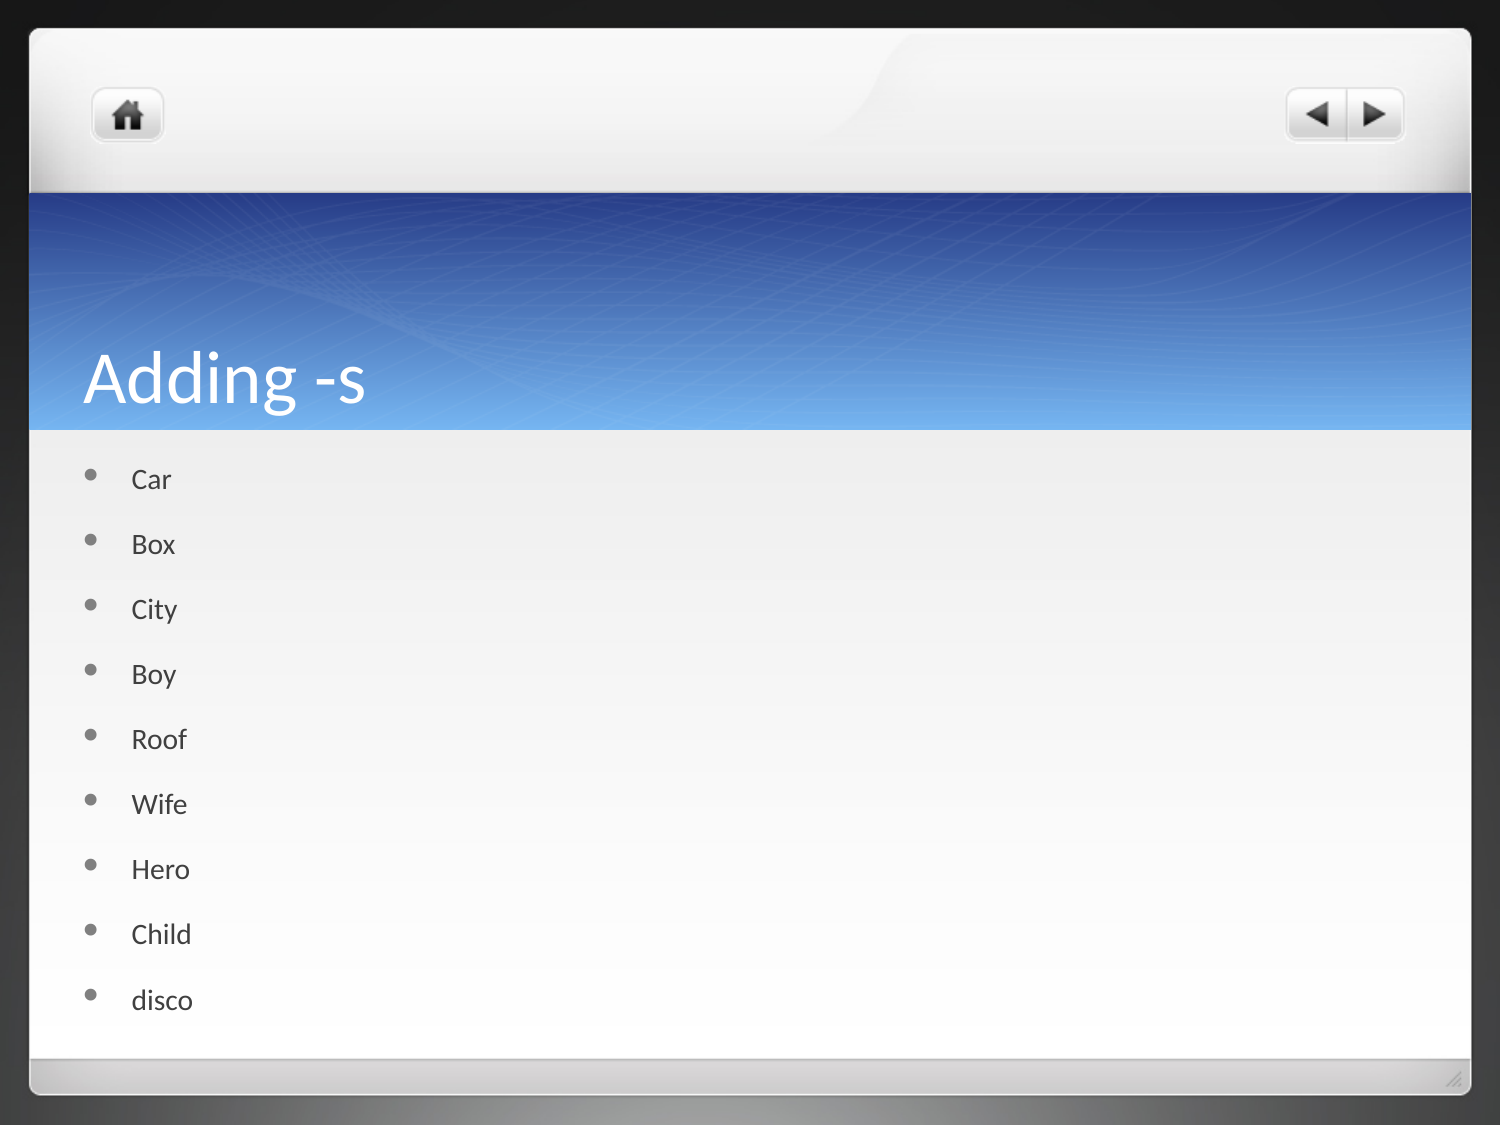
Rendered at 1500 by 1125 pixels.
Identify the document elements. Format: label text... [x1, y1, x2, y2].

list Car Box City Boy Roof Wife Hero Child disco [68, 452, 1432, 1025]
title Adding -s [68, 238, 1432, 427]
picture [0, 0, 1500, 1125]
